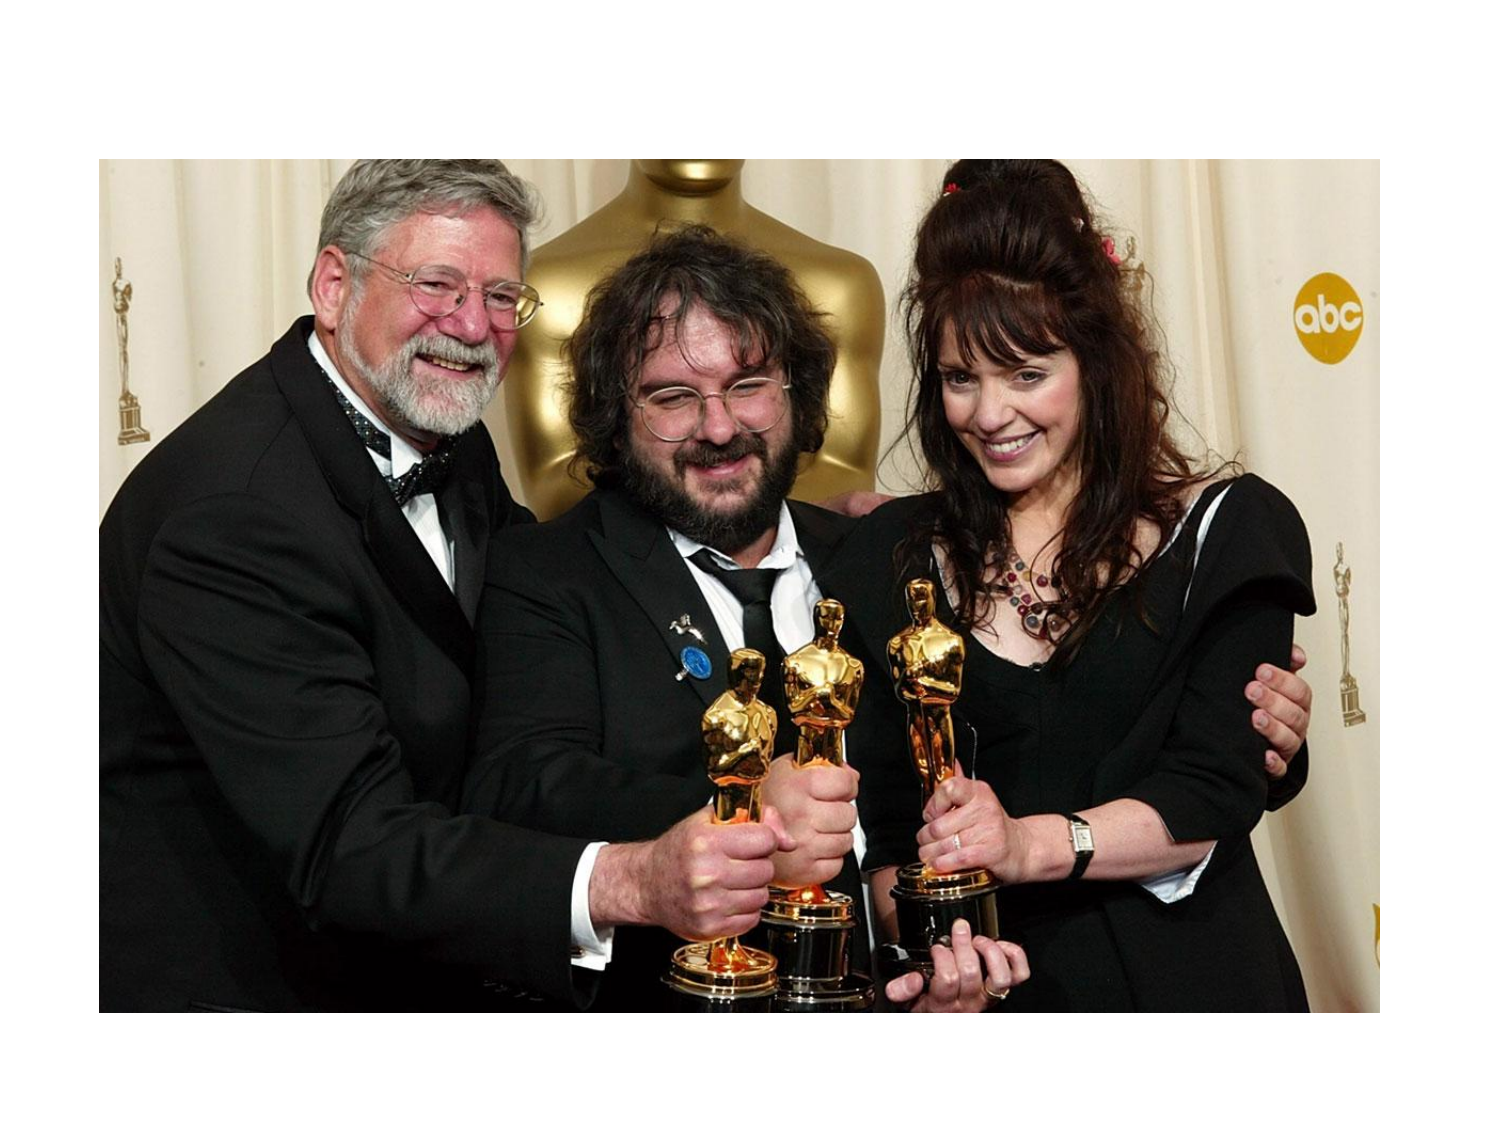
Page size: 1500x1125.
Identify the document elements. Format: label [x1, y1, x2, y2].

picture [99, 158, 1380, 1013]
